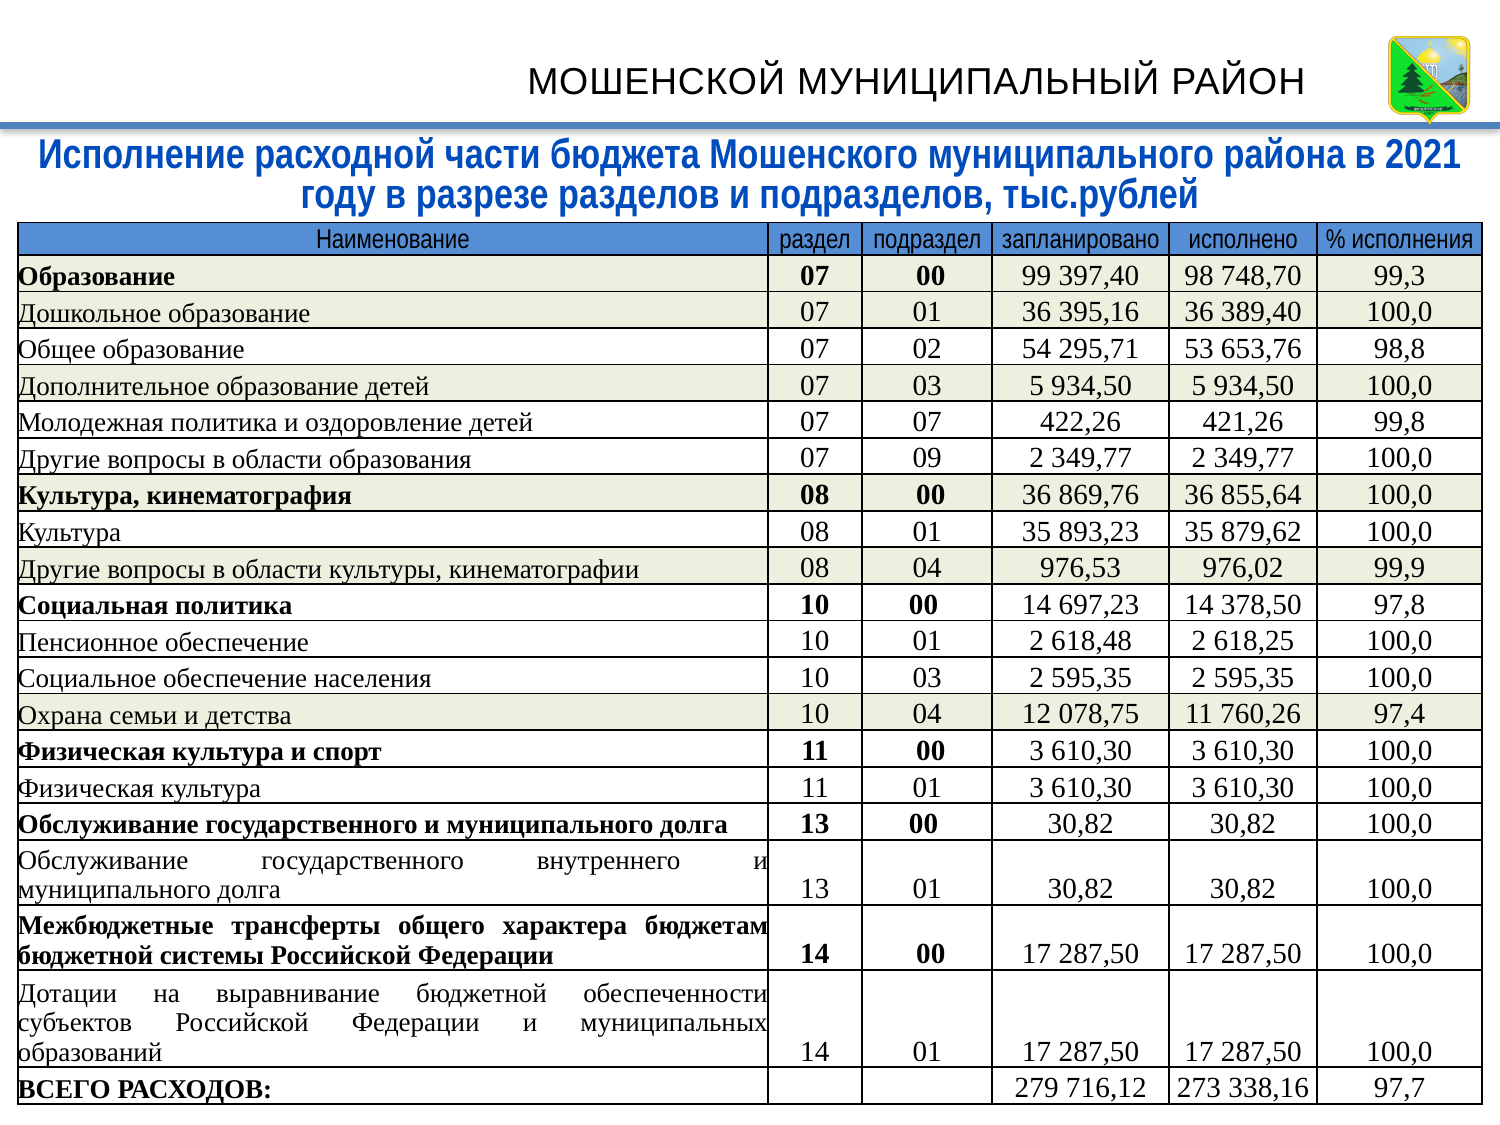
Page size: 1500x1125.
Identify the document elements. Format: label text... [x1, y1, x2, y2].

table_cell 976,53 [993, 548, 1168, 583]
table_cell Физическая культура [19, 768, 767, 802]
table_cell 04 [863, 694, 991, 729]
table_cell 35 879,62 [1170, 512, 1316, 546]
table_cell 100,0 [1318, 658, 1481, 693]
table_cell Социальное обеспечение населения [19, 658, 767, 693]
table_cell 08 [769, 548, 861, 583]
table_cell 2 349,77 [993, 439, 1168, 473]
table_cell Социальная политика [19, 585, 767, 620]
table_cell 13 [769, 841, 861, 904]
table_cell 07 [769, 292, 861, 327]
table_cell 04 [863, 548, 991, 583]
table_cell 53 653,76 [1170, 329, 1316, 364]
table_cell 100,0 [1318, 841, 1481, 904]
table_cell Другие вопросы в области культуры, кинематографии [19, 548, 767, 583]
table_cell 10 [769, 621, 861, 656]
table_cell 00 [863, 585, 991, 620]
table_cell 100,0 [1318, 621, 1481, 656]
table_cell 10 [769, 694, 861, 729]
table_cell 54 295,71 [993, 329, 1168, 364]
table_cell 08 [769, 512, 861, 546]
table_cell 10 [769, 585, 861, 620]
table_cell Охрана семьи и детства [19, 694, 767, 729]
table_header запланировано [993, 223, 1168, 254]
table_cell 13 [769, 804, 861, 839]
table_cell 30,82 [993, 841, 1168, 904]
table_cell 07 [769, 402, 861, 437]
table_cell 99 397,40 [993, 256, 1168, 291]
table_cell 2 595,35 [1170, 658, 1316, 693]
table_cell 03 [863, 365, 991, 400]
table_cell Физическая культура и спорт [19, 731, 767, 766]
table_cell 07 [769, 329, 861, 364]
table_cell 100,0 [1318, 439, 1481, 473]
table_cell 35 893,23 [993, 512, 1168, 546]
table_cell 2 618,25 [1170, 621, 1316, 656]
table_cell 01 [863, 971, 991, 1066]
table_cell 3 610,30 [993, 731, 1168, 766]
table_cell 279 716,12 [993, 1068, 1168, 1103]
text_box МОШЕНСКОЙ МУНИЦИПАЛЬНЫЙ РАЙОН [512, 49, 1363, 110]
table_cell 11 [769, 731, 861, 766]
table_header подраздел [863, 223, 991, 254]
table_cell 07 [863, 402, 991, 437]
table_cell 10 [769, 658, 861, 693]
table_cell 14 378,50 [1170, 585, 1316, 620]
table_cell 14 [769, 906, 861, 969]
table_cell 00 [863, 475, 991, 510]
table_cell 5 934,50 [1170, 365, 1316, 400]
table_cell 100,0 [1318, 768, 1481, 802]
table_cell 98,8 [1318, 329, 1481, 364]
table_cell Дошкольное образование [19, 292, 767, 327]
table_cell 976,02 [1170, 548, 1316, 583]
table_cell Общее образование [19, 329, 767, 364]
table_cell Другие вопросы в области образования [19, 439, 767, 473]
table_cell [863, 1068, 991, 1103]
table_cell Дополнительное образование детей [19, 365, 767, 400]
table_cell 100,0 [1318, 804, 1481, 839]
table_cell 99,9 [1318, 548, 1481, 583]
table_cell 17 287,50 [1170, 906, 1316, 969]
table_cell 11 [769, 768, 861, 802]
table_cell 100,0 [1318, 971, 1481, 1066]
table_cell 07 [769, 256, 861, 291]
table_cell 3 610,30 [1170, 731, 1316, 766]
table_cell Межбюджетные трансферты общего характера бюджетам бюджетной системы Российской Федерации [19, 906, 767, 969]
table_cell 00 [863, 804, 991, 839]
table_cell 07 [769, 439, 861, 473]
table_cell 100,0 [1318, 512, 1481, 546]
table_cell 30,82 [1170, 841, 1316, 904]
table_cell 100,0 [1318, 475, 1481, 510]
table_header Наименование [19, 223, 767, 254]
table_cell ВСЕГО РАСХОДОВ: [19, 1068, 767, 1103]
table_cell 2 618,48 [993, 621, 1168, 656]
table_cell Пенсионное обеспечение [19, 621, 767, 656]
table_cell 01 [863, 841, 991, 904]
table_cell Молодежная политика и оздоровление детей [19, 402, 767, 437]
table_cell 99,3 [1318, 256, 1481, 291]
table_cell 98 748,70 [1170, 256, 1316, 291]
table_cell Обслуживание государственного внутреннего и муниципального долга [19, 841, 767, 904]
table_cell 36 389,40 [1170, 292, 1316, 327]
table_cell 30,82 [993, 804, 1168, 839]
table_cell 36 855,64 [1170, 475, 1316, 510]
table_header % исполнения [1318, 223, 1481, 254]
table_cell 01 [863, 512, 991, 546]
table_cell 3 610,30 [993, 768, 1168, 802]
table_cell 97,8 [1318, 585, 1481, 620]
table_cell 17 287,50 [993, 971, 1168, 1066]
table_cell 100,0 [1318, 906, 1481, 969]
table_cell 02 [863, 329, 991, 364]
table_cell 00 [863, 906, 991, 969]
table_cell 17 287,50 [1170, 971, 1316, 1066]
table_cell 5 934,50 [993, 365, 1168, 400]
table_cell 11 760,26 [1170, 694, 1316, 729]
table_cell 273 338,16 [1170, 1068, 1316, 1103]
table_cell 01 [863, 621, 991, 656]
table_cell 07 [769, 365, 861, 400]
table_cell 14 [769, 971, 861, 1066]
table_cell 08 [769, 475, 861, 510]
table_cell 100,0 [1318, 731, 1481, 766]
table_cell 01 [863, 292, 991, 327]
table_cell 00 [863, 256, 991, 291]
table_cell 2 595,35 [993, 658, 1168, 693]
table_cell 422,26 [993, 402, 1168, 437]
picture [1387, 34, 1471, 126]
table_cell 09 [863, 439, 991, 473]
table_cell 01 [863, 768, 991, 802]
table_cell Дотации на выравнивание бюджетной обеспеченности субъектов Российской Федерации и муниципальных образований [19, 971, 767, 1066]
text_box Исполнение расходной части бюджета Мошенского муниципального района в 2021 году в разрезе разделов и подразделов, тыс.рублей [0, 136, 1500, 224]
table_cell 97,4 [1318, 694, 1481, 729]
table_cell 99,8 [1318, 402, 1481, 437]
table_cell 421,26 [1170, 402, 1316, 437]
table_cell 100,0 [1318, 292, 1481, 327]
table_cell 3 610,30 [1170, 768, 1316, 802]
table_cell Культура [19, 512, 767, 546]
table_cell 36 869,76 [993, 475, 1168, 510]
table_cell 100,0 [1318, 365, 1481, 400]
table_cell 2 349,77 [1170, 439, 1316, 473]
table_header раздел [769, 223, 861, 254]
table_cell 03 [863, 658, 991, 693]
table_cell [769, 1068, 861, 1103]
table_cell Культура, кинематография [19, 475, 767, 510]
table_cell 00 [863, 731, 991, 766]
table_cell 17 287,50 [993, 906, 1168, 969]
table_cell 12 078,75 [993, 694, 1168, 729]
table_cell Образование [19, 256, 767, 291]
table_cell 14 697,23 [993, 585, 1168, 620]
table_cell 36 395,16 [993, 292, 1168, 327]
table_header исполнено [1170, 223, 1316, 254]
table_cell Обслуживание государственного и муниципального долга [19, 804, 767, 839]
table_cell 97,7 [1318, 1068, 1481, 1103]
table_cell 30,82 [1170, 804, 1316, 839]
